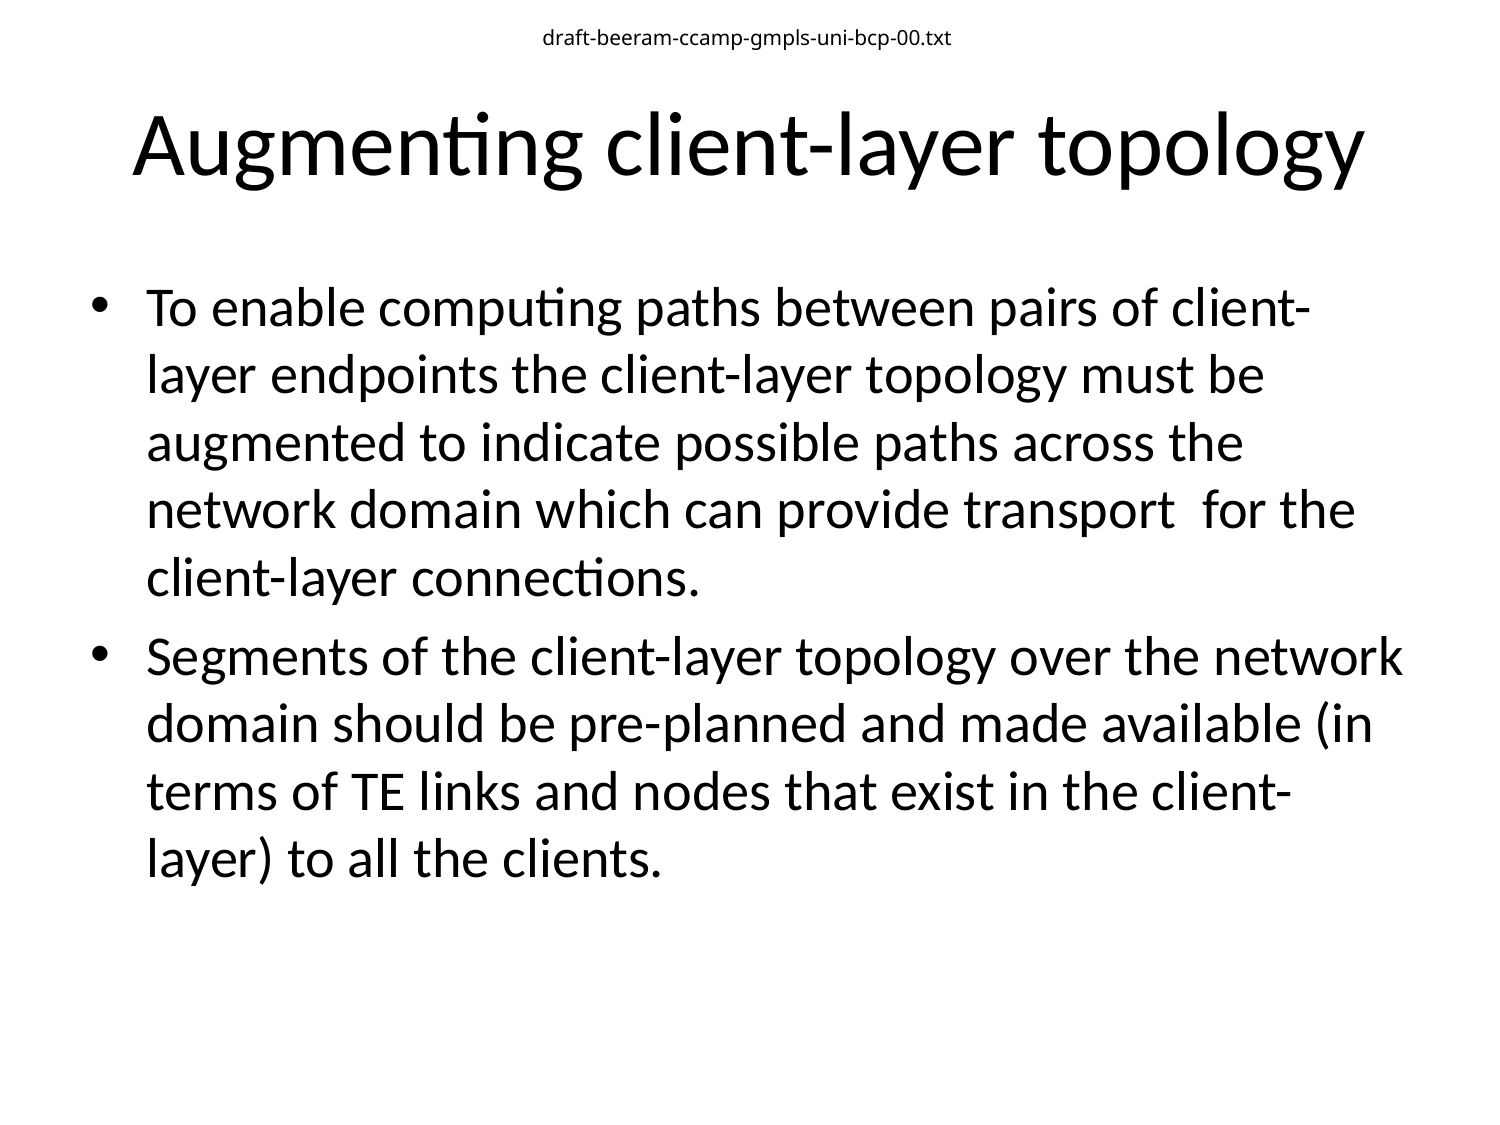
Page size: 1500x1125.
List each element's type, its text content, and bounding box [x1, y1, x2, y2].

title Augmenting client-layer topology [75, 45, 1425, 233]
text_box draft-beeram-ccamp-gmpls-uni-bcp-00.txt [527, 17, 973, 58]
list To enable computing paths between pairs of client-layer endpoints the client-layer topology must be augmented to indicate possible paths across the network domain which can provide transport for the client-layer connections. Segments of the client-layer topology over the network domain should be pre-planned and made available (in terms of TE links and nodes that exist in the client-layer) to all the clients. [75, 262, 1425, 1005]
